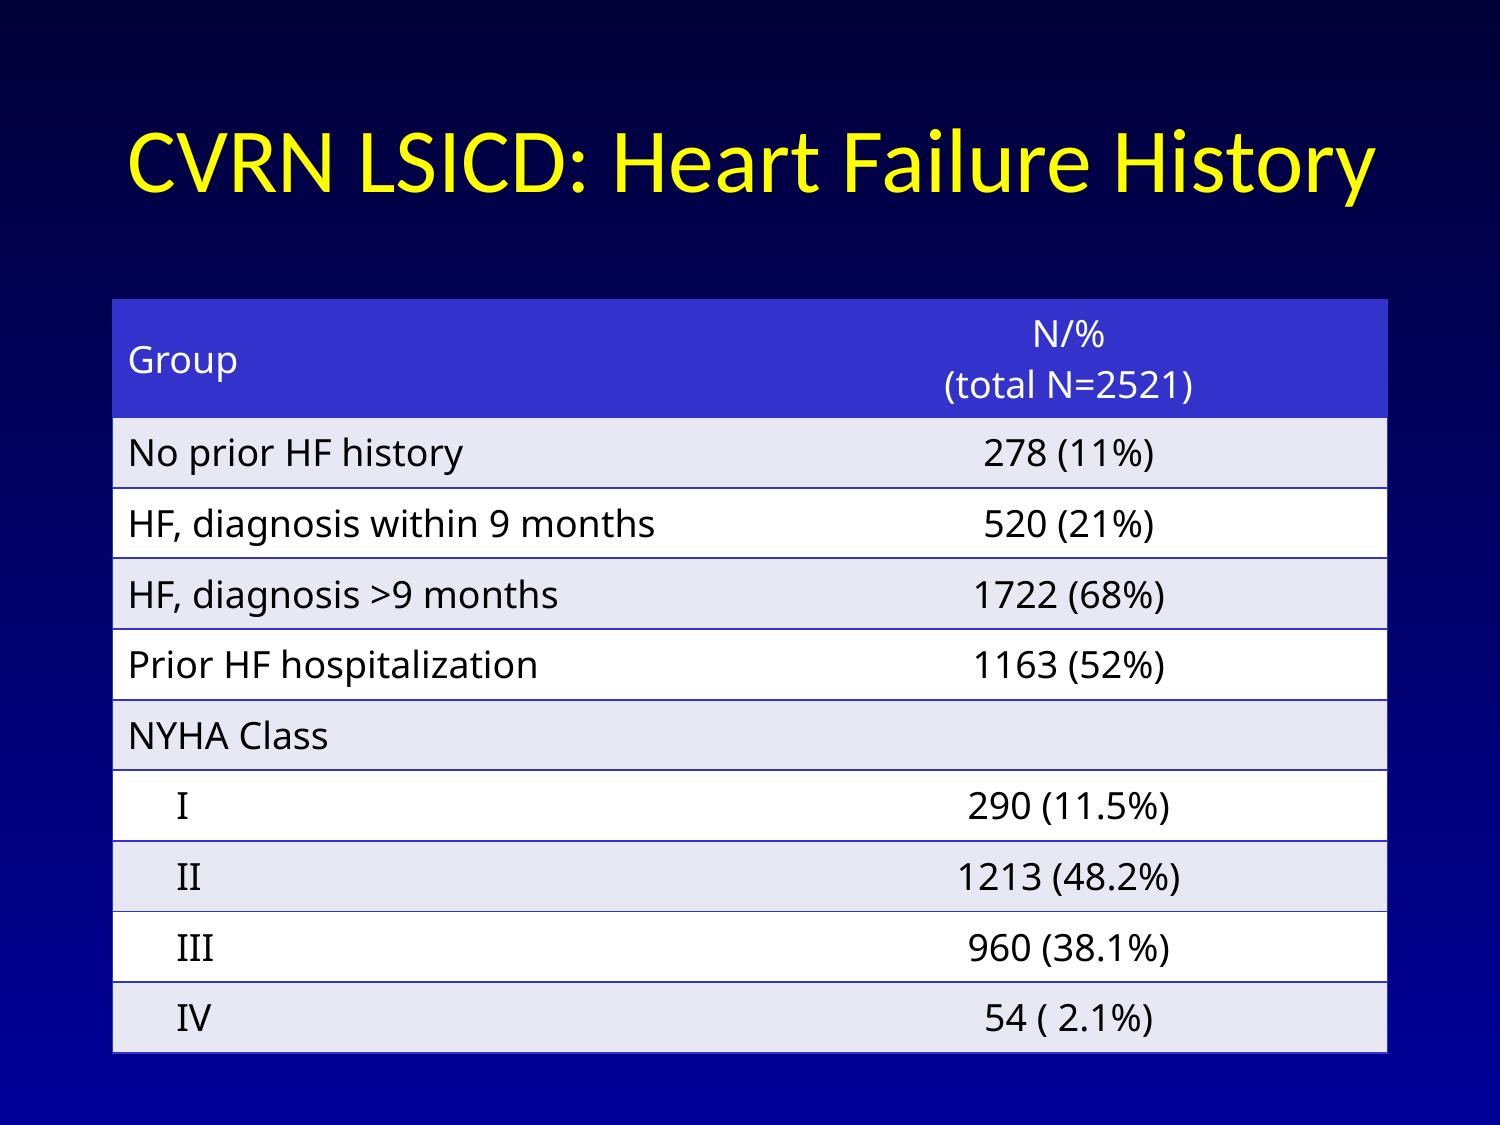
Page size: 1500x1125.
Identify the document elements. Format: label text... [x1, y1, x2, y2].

table_cell [750, 701, 1387, 769]
table_cell III [113, 912, 750, 981]
table_header N/% (total N=2521) [750, 301, 1387, 416]
table_cell 54 ( 2.1%) [750, 983, 1387, 1052]
table_cell 960 (38.1%) [750, 912, 1387, 981]
table_cell Prior HF hospitalization [113, 630, 750, 699]
table_cell 520 (21%) [750, 489, 1387, 557]
table_cell 278 (11%) [750, 418, 1387, 487]
title CVRN LSICD: Heart Failure History [84, 62, 1423, 250]
table_cell 1722 (68%) [750, 559, 1387, 628]
table_cell HF, diagnosis within 9 months [113, 489, 750, 557]
table_header Group [113, 301, 750, 416]
table_cell IV [113, 983, 750, 1052]
table_cell 290 (11.5%) [750, 771, 1387, 840]
table_cell I [113, 771, 750, 840]
table_cell HF, diagnosis >9 months [113, 559, 750, 628]
table_cell No prior HF history [113, 418, 750, 487]
table_cell II [113, 842, 750, 911]
table_cell 1213 (48.2%) [750, 842, 1387, 911]
table_cell NYHA Class [113, 701, 750, 769]
table_cell 1163 (52%) [750, 630, 1387, 699]
